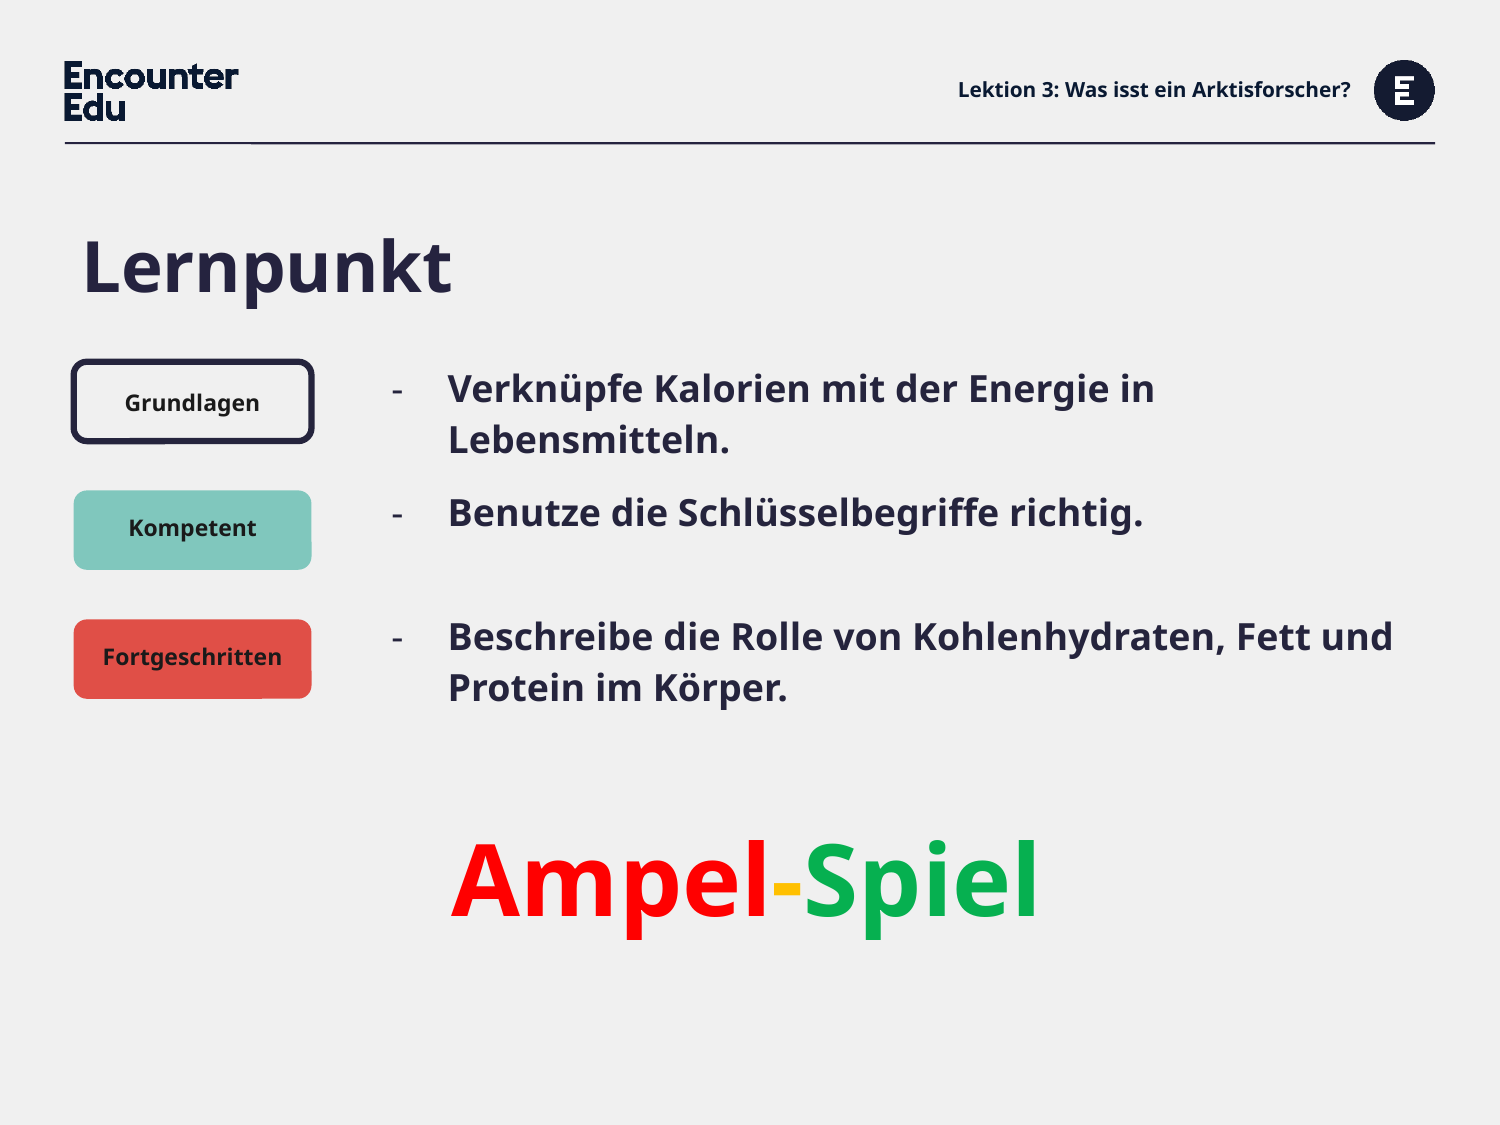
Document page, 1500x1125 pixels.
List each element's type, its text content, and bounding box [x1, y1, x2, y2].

text_box Grundlagen [72, 360, 313, 442]
table_cell Benutze die Schlüsselbegriffe richtig. [380, 487, 1427, 611]
title Lektion 3: Was isst ein Arktisforscher? [749, 67, 1359, 114]
table_cell Beschreibe die Rolle von Kohlenhydraten, Fett und Protein im Körper. [380, 611, 1427, 734]
text_box Lernpunkt [73, 223, 1427, 315]
text_box Fortgeschritten [72, 618, 313, 700]
picture [60, 59, 243, 122]
text_box Kompetent [72, 489, 313, 571]
text_box Ampel-Spiel [71, 808, 1423, 944]
picture [1372, 58, 1436, 122]
table_header Verknüpfe Kalorien mit der Energie in Lebensmitteln. [380, 363, 1427, 487]
